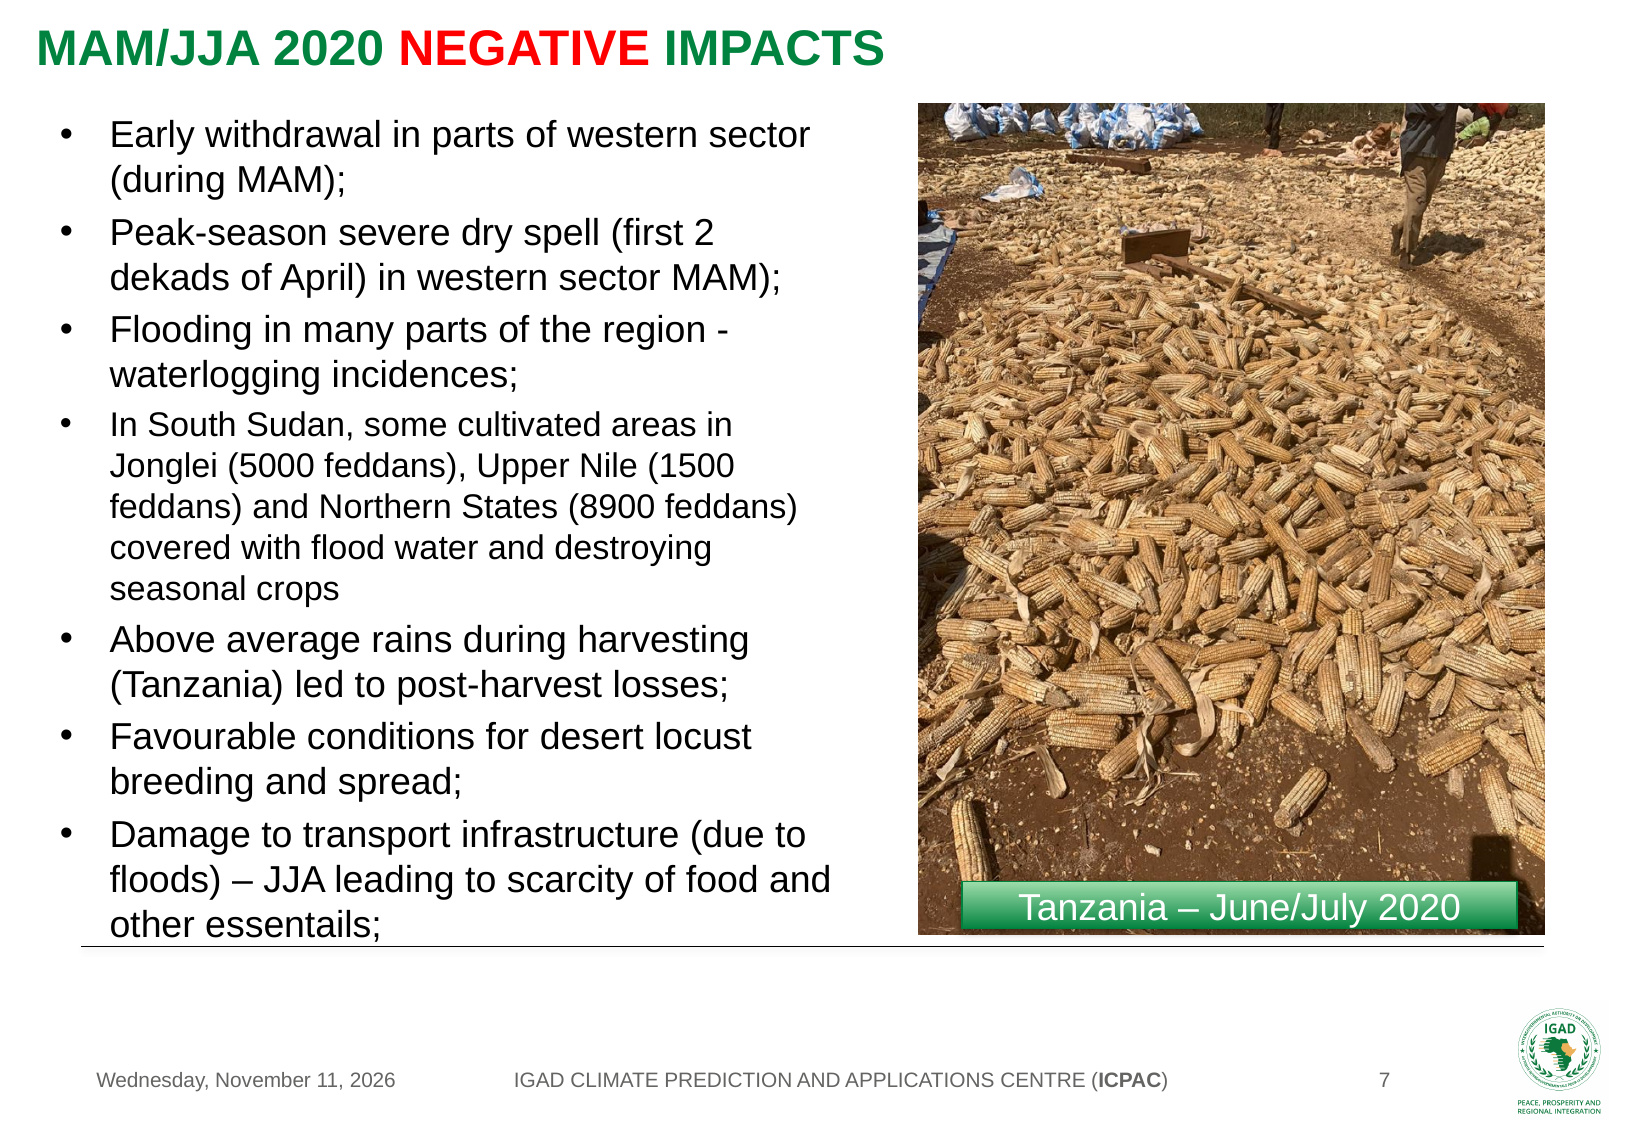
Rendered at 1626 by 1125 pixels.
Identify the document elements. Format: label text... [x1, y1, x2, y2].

slide_number 7 [1352, 1064, 1417, 1094]
title MAM/JJA 2020 NEGATIVE IMPACTS [21, 8, 1377, 89]
picture [1509, 1000, 1609, 1120]
list Early withdrawal in parts of western sector (during MAM); Peak-season severe dry spell (first 2 dekads of April) in western sector MAM); Flooding in many parts of the region - waterlogging incidences; In South Sudan, some cultivated areas in Jonglei (5000 feddans), Upper Nile (1500 feddans) and Northern States (8900 feddans) covered with flood water and destroying seasonal crops Above average rains during harvesting (Tanzania) led to post-harvest losses; Favourable conditions for desert locust breeding and spread; Damage to transport infrastructure (due to floods) – JJA leading to scarcity of food and other essentails; [44, 102, 848, 965]
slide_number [81, 1064, 461, 1094]
footer IGAD CLIMATE PREDICTION AND APPLICATIONS CENTRE (ICPAC) [487, 1064, 1195, 1094]
picture [918, 103, 1546, 936]
